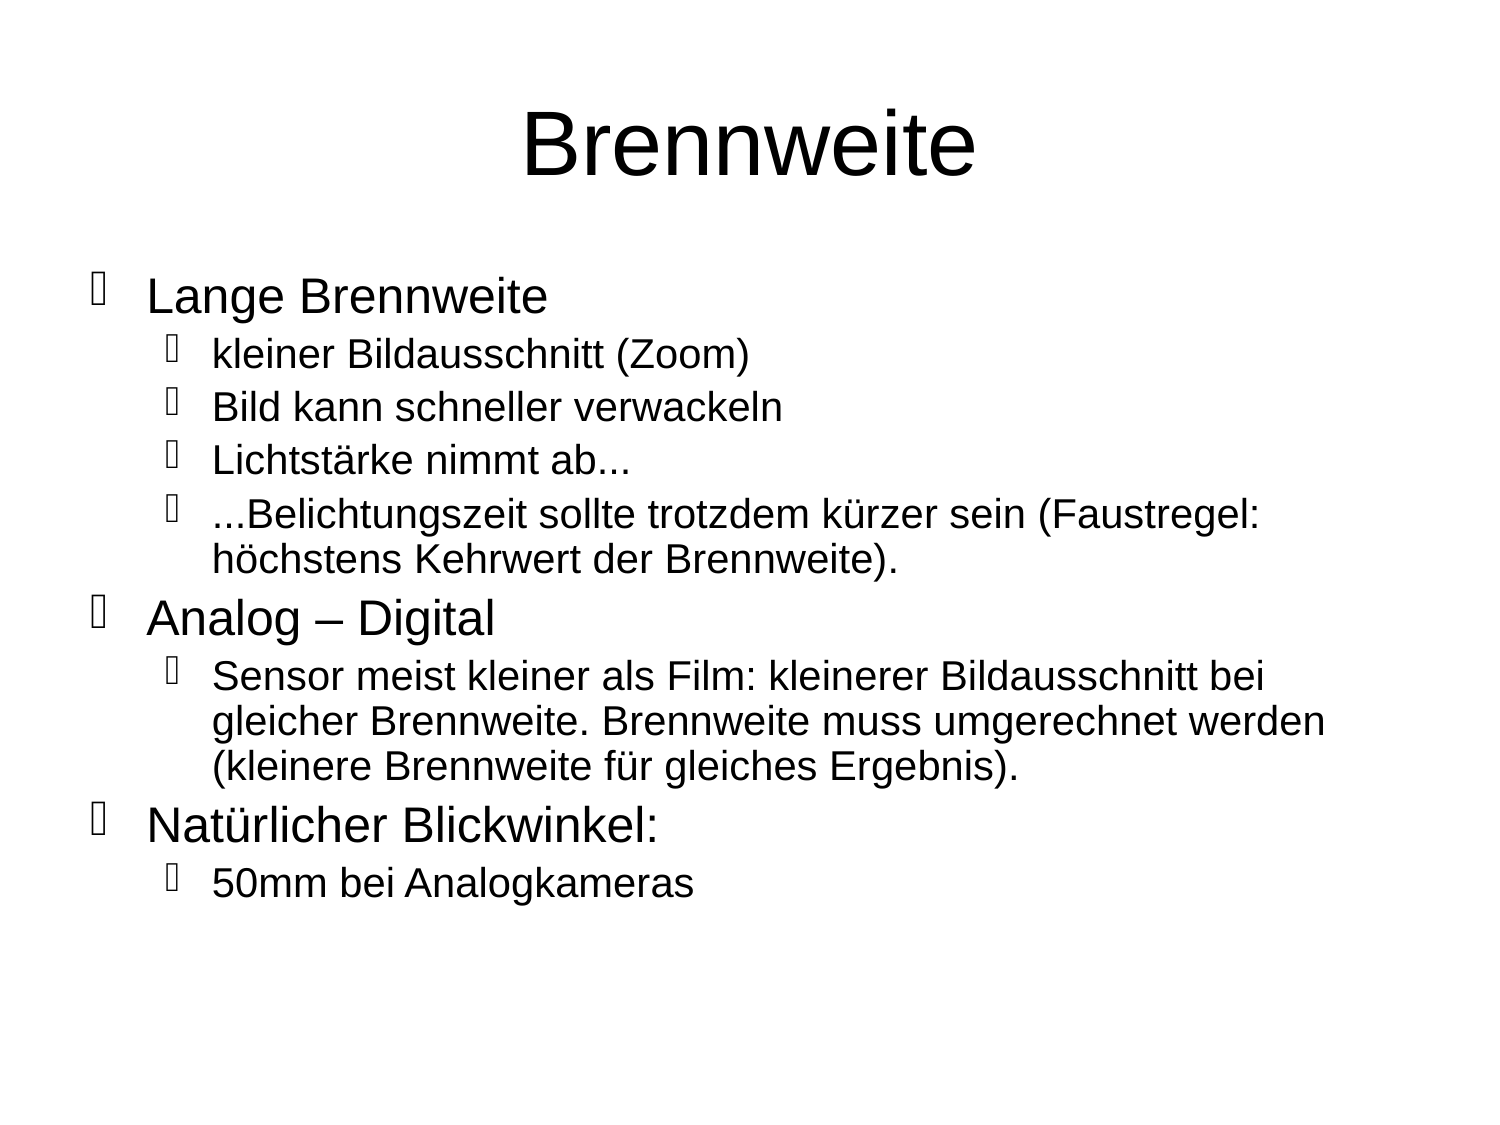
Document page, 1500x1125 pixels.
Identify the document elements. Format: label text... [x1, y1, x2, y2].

list Lange Brennweite kleiner Bildausschnitt (Zoom) Bild kann schneller verwackeln Lichtstärke nimmt ab... ...Belichtungszeit sollte trotzdem kürzer sein (Faustregel: höchstens Kehrwert der Brennweite). Analog – Digital Sensor meist kleiner als Film: kleinerer Bildausschnitt bei gleicher Brennweite. Brennweite muss umgerechnet werden (kleinere Brennweite für gleiches Ergebnis). Natürlicher Blickwinkel: 50mm bei Analogkameras [75, 262, 1425, 1005]
title Brennweite [75, 45, 1425, 233]
